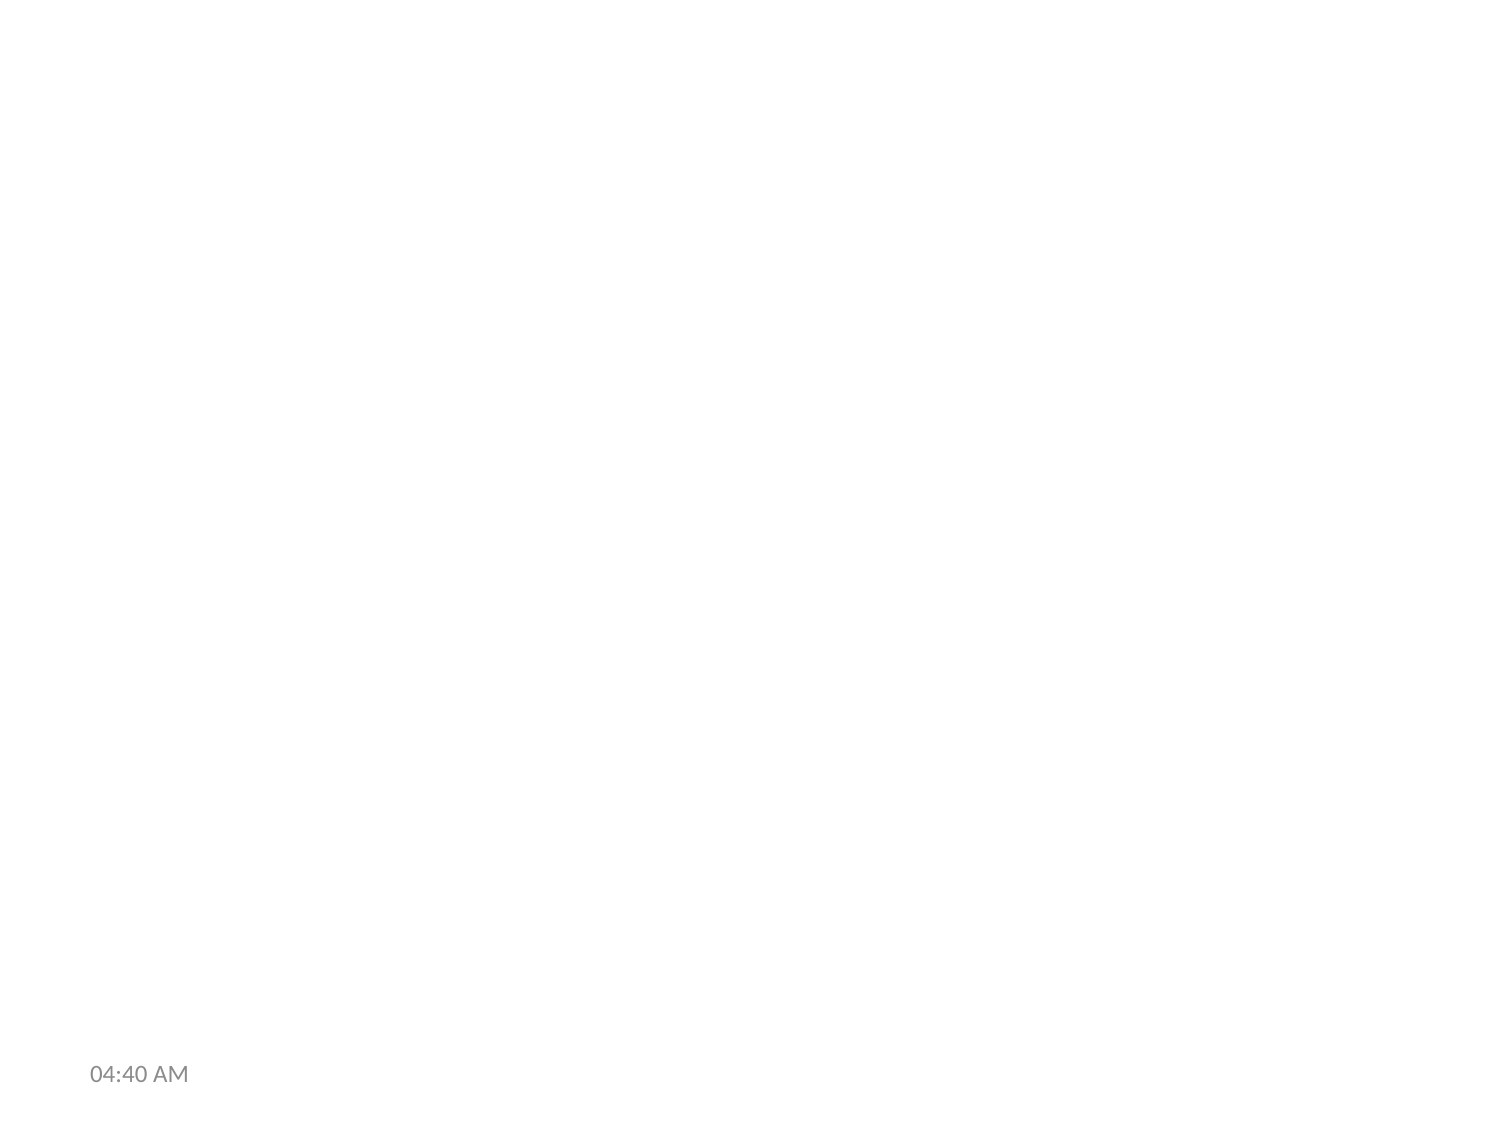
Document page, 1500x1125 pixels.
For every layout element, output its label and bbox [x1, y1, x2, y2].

slide_number [75, 1042, 425, 1103]
